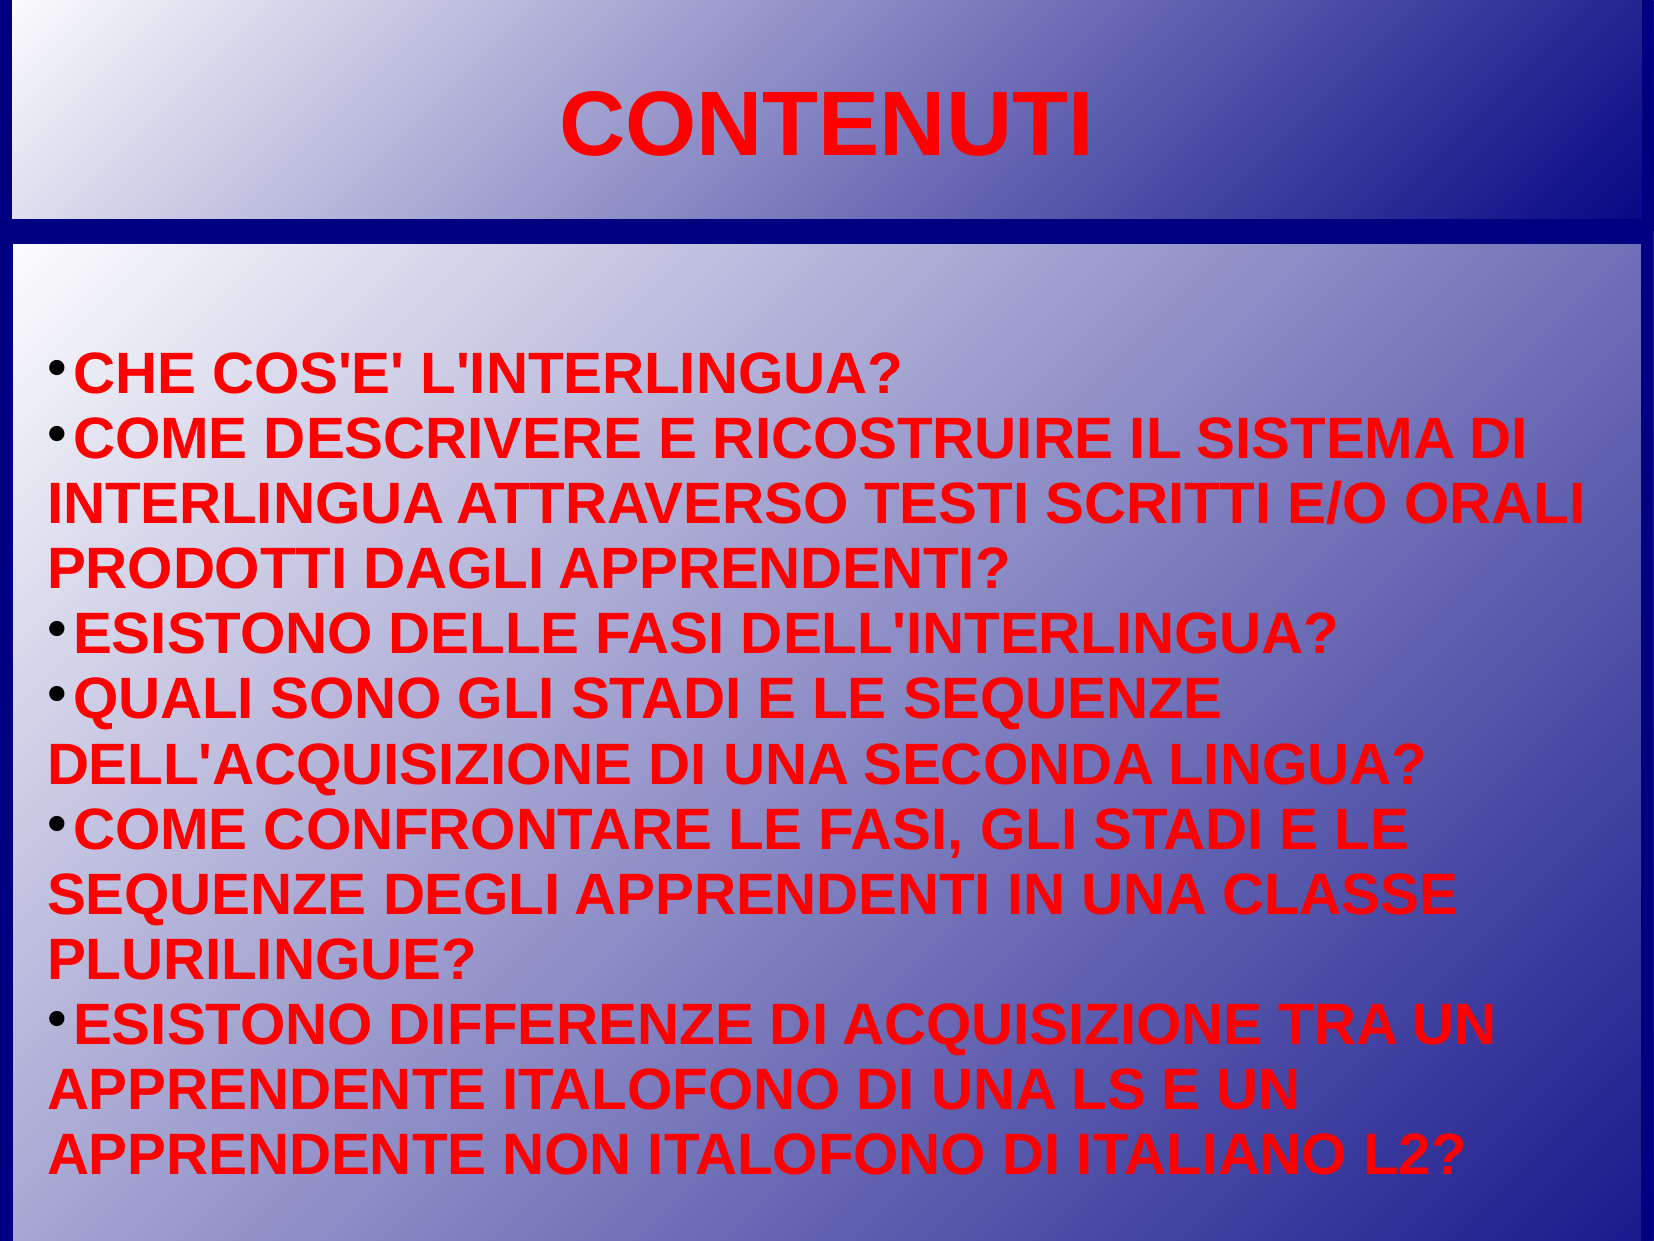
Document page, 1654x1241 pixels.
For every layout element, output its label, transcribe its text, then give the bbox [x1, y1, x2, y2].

title CONTENUTI [0, 0, 1654, 231]
subtitle CHE COS'E' L'INTERLINGUA? COME DESCRIVERE E RICOSTRUIRE IL SISTEMA DI INTERLINGUA ATTRAVERSO TESTI SCRITTI E/O ORALI PRODOTTI DAGLI APPRENDENTI? ESISTONO DELLE FASI DELL'INTERLINGUA? QUALI SONO GLI STADI E LE SEQUENZE DELL'ACQUISIZIONE DI UNA SECONDA LINGUA? COME CONFRONTARE LE FASI, GLI STADI E LE SEQUENZE DEGLI APPRENDENTI IN UNA CLASSE PLURILINGUE? ESISTONO DIFFERENZE DI ACQUISIZIONE TRA UN APPRENDENTE ITALOFONO DI UNA LS E UN APPRENDENTE NON ITALOFONO DI ITALIANO L2? [0, 231, 1654, 1241]
